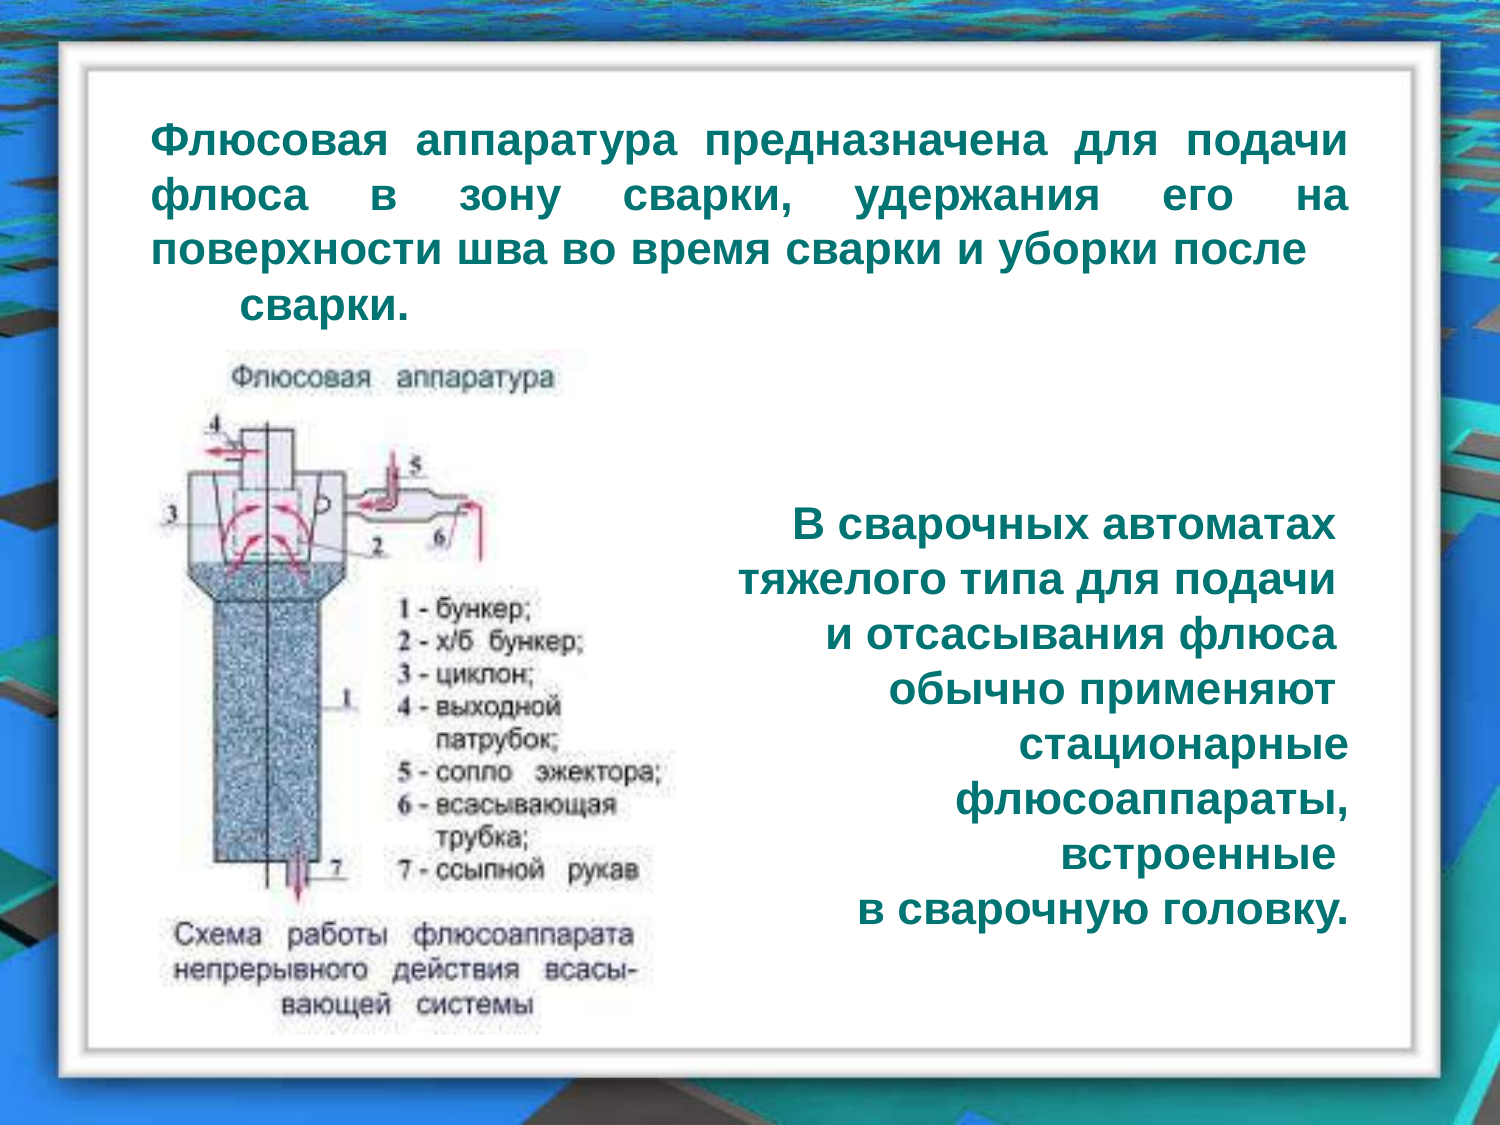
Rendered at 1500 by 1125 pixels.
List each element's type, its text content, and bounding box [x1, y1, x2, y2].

text_box Флюсовая аппаратура предназначена для подачи флюса в зону сварки, удержания его на поверхности шва во время сварки и уборки после сварки. В сварочных автоматах тяжелого типа для подачи и отсасывания флюса обычно применяют стационарные флюсоаппараты, встроенные в сварочную головку. [135, 101, 1365, 942]
picture [0, 0, 1500, 1125]
